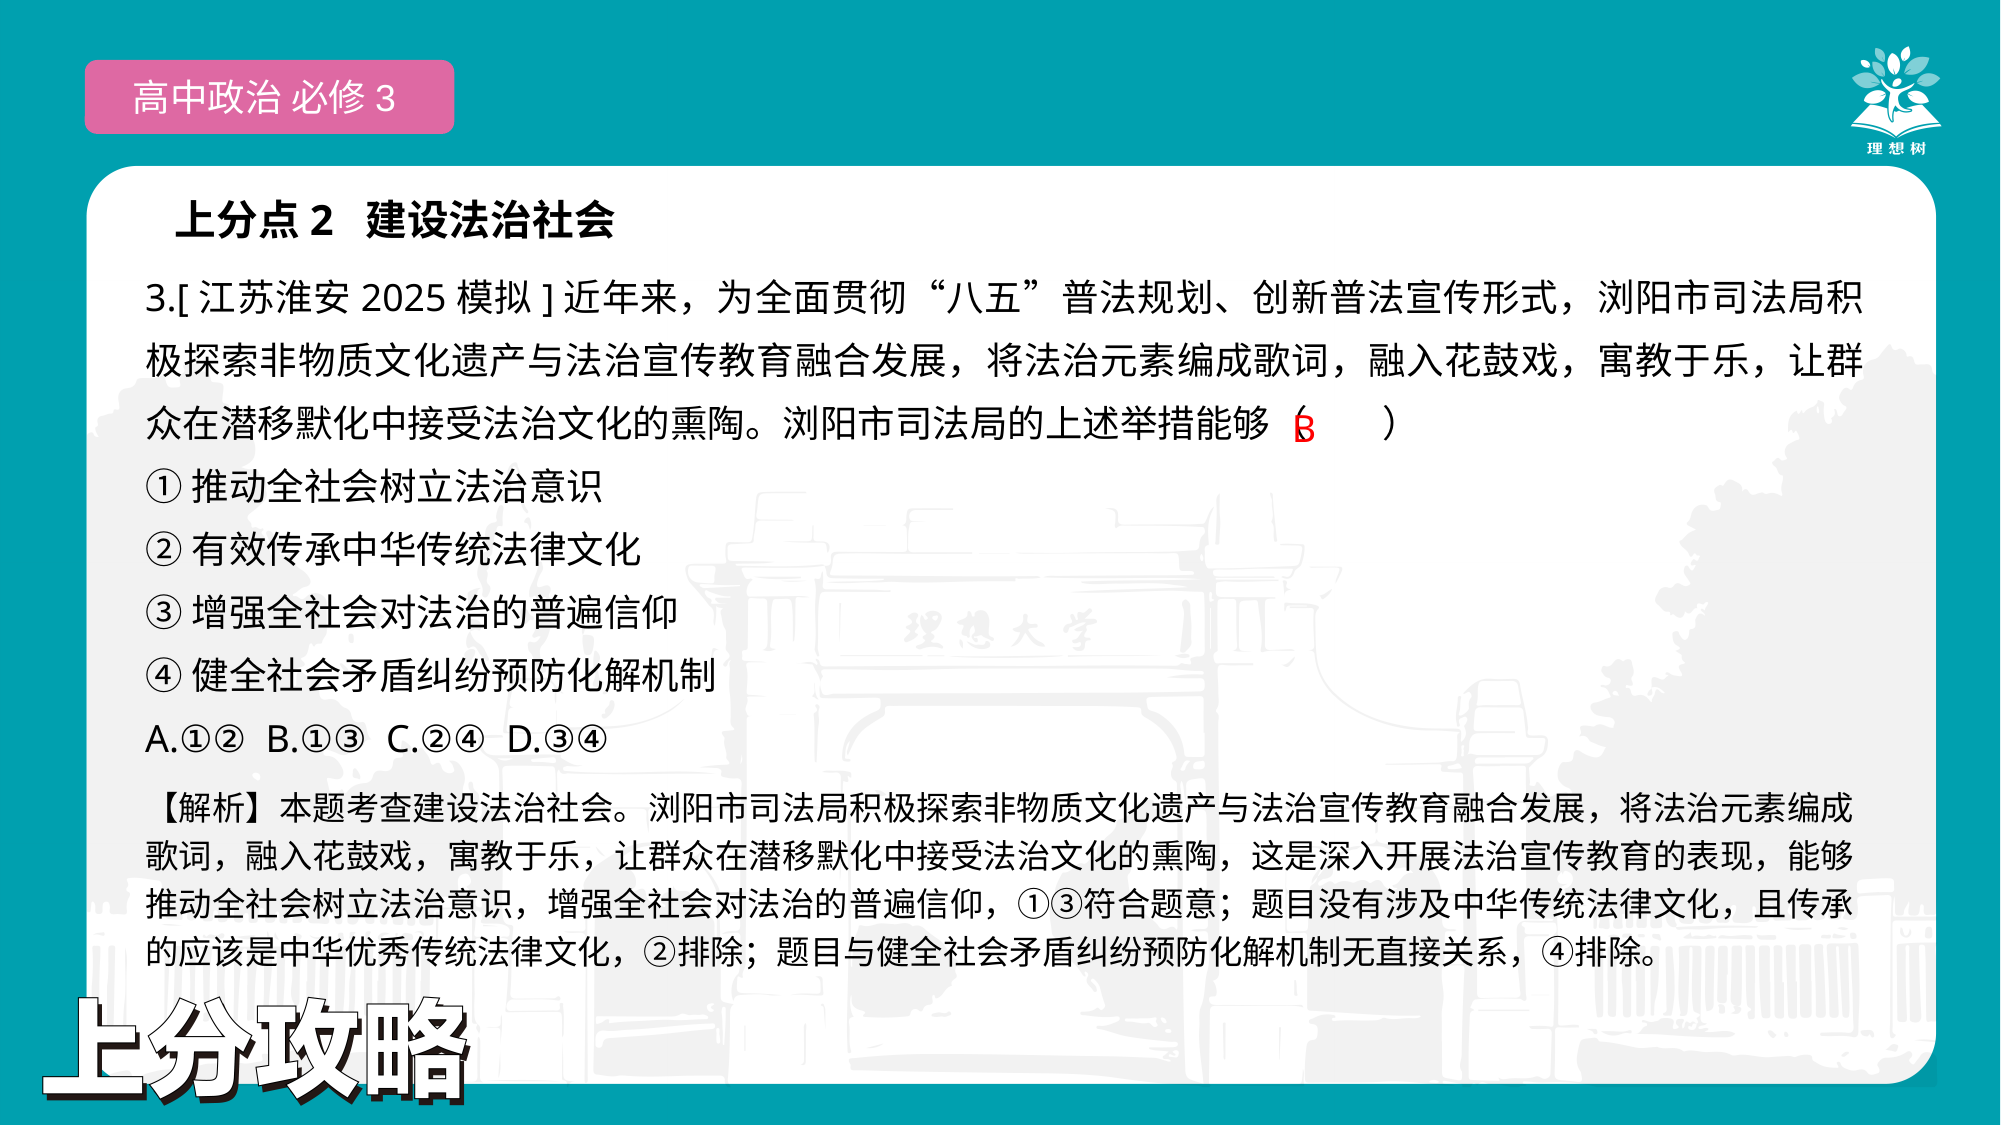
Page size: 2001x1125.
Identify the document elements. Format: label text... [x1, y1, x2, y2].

text_box 高中政治 必修3 [83, 58, 456, 135]
text_box 【解析】本题考查建设法治社会。浏阳市司法局积极探索非物质文化遗产与法治宣传教育融合发展，将法治元素编成歌词，融入花鼓戏，寓教于乐，让群众在潜移默化中接受法治文化的熏陶，这是深入开展法治宣传教育的表现，能够推动全社会树立法治意识，增强全社会对法治的普遍信仰，①③符合题意；题目没有涉及中华传统法律文化，且传承的应该是中华优秀传统法律文化，②排除；题目与健全社会矛盾纠纷预防化解机制无直接关系，④排除。 [130, 771, 1869, 979]
text_box B [1267, 374, 1384, 458]
picture [0, 0, 2001, 1125]
text_box 3.[江苏淮安2025模拟]近年来，为全面贯彻“八五”普法规划、创新普法宣传形式，浏阳市司法局积极探索非物质文化遗产与法治宣传教育融合发展，将法治元素编成歌词，融入花鼓戏，寓教于乐，让群众在潜移默化中接受法治文化的熏陶。浏阳市司法局的上述举措能够（ ） ①推动全社会树立法治意识 ②有效传承中华传统法律文化 ③增强全社会对法治的普遍信仰 ④健全社会矛盾纠纷预防化解机制 A.①② B.①③ C.②④ D.③④ [130, 248, 1880, 767]
text_box 上分点2 建设法治社会 [159, 186, 1206, 252]
